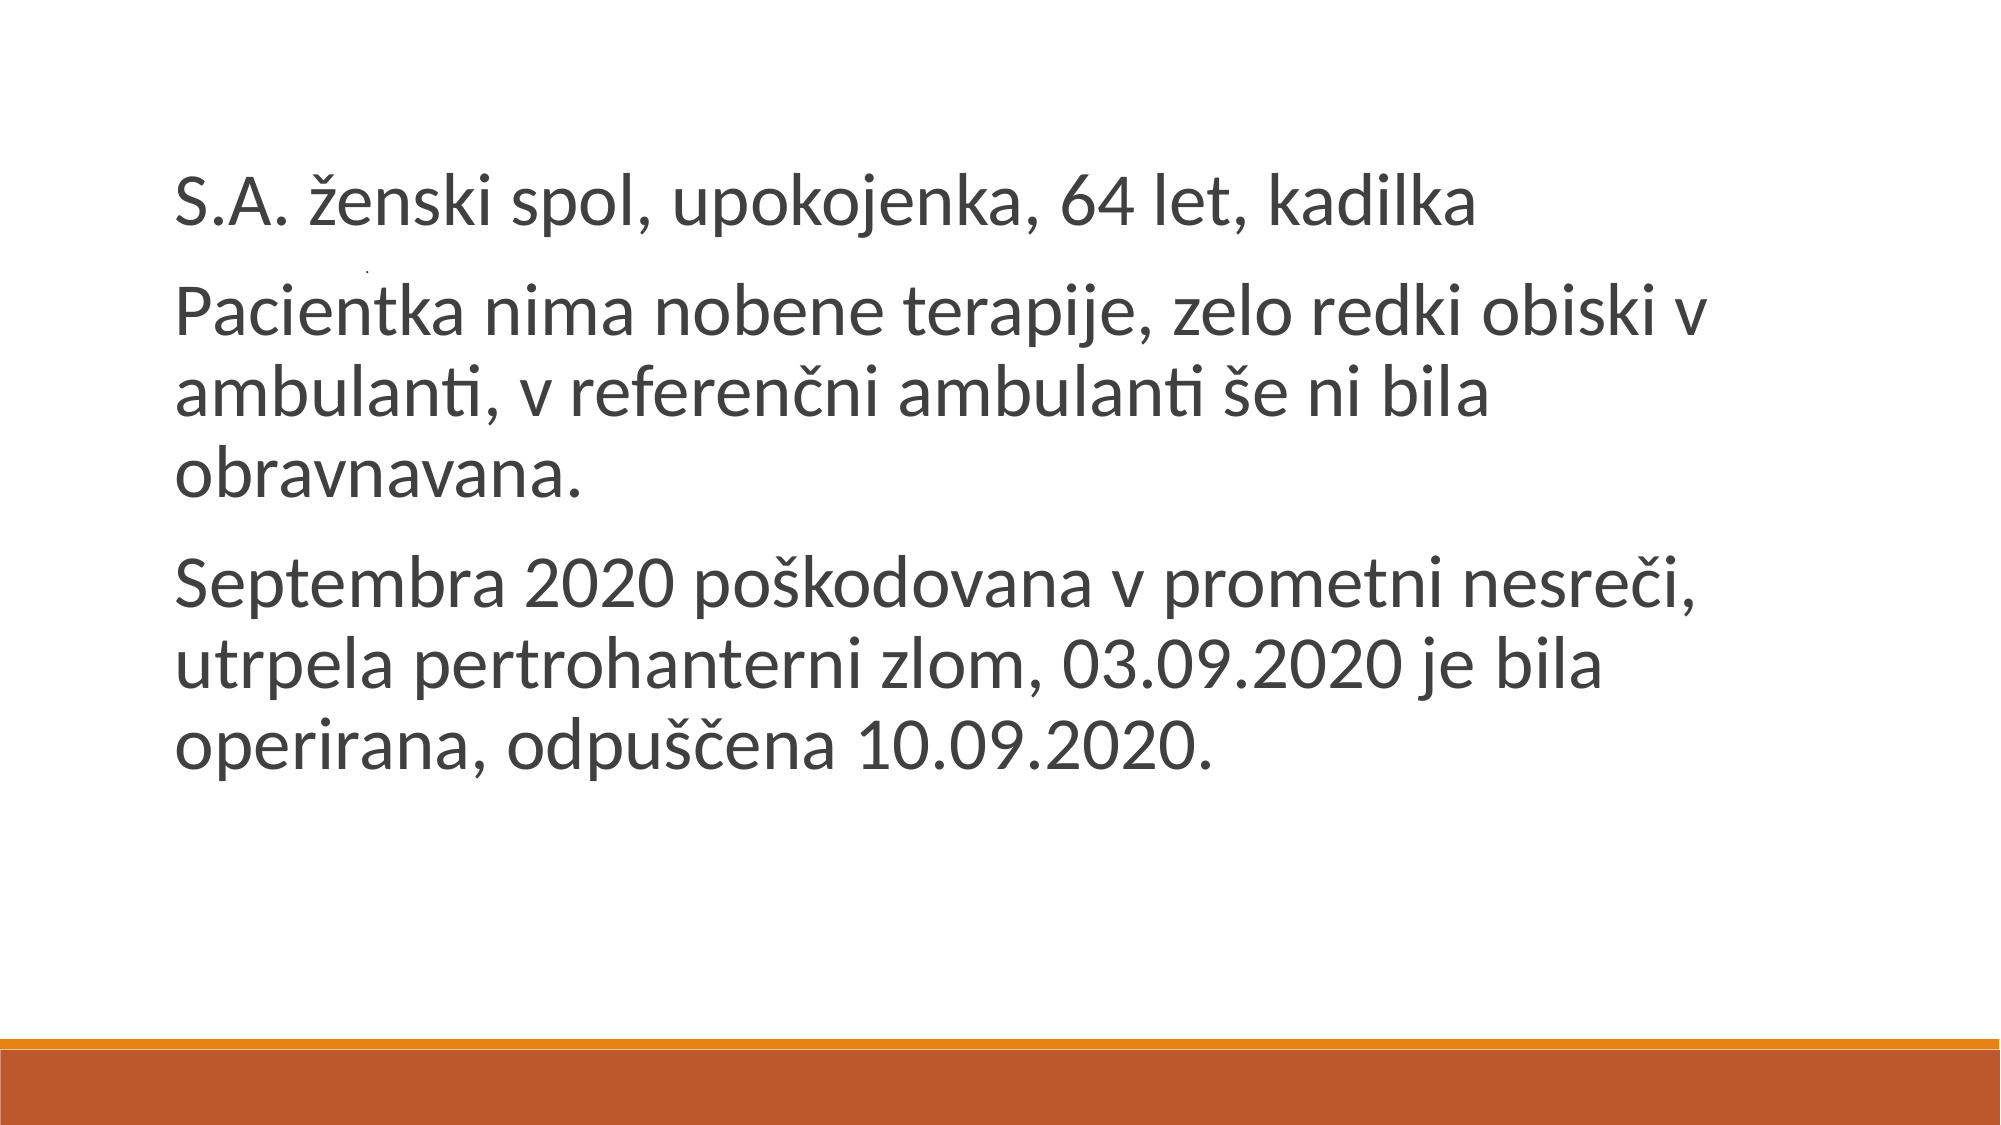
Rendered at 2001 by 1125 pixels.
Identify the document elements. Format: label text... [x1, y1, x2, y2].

title . [350, 47, 2000, 285]
list S.A. ženski spol, upokojenka, 64 let, kadilka Pacientka nima nobene terapije, zelo redki obiski v ambulanti, v referenčni ambulanti še ni bila obravnavana. Septembra 2020 poškodovana v prometni nesreči, utrpela pertrohanterni zlom, 03.09.2020 je bila operirana, odpuščena 10.09.2020. [174, 152, 1825, 928]
